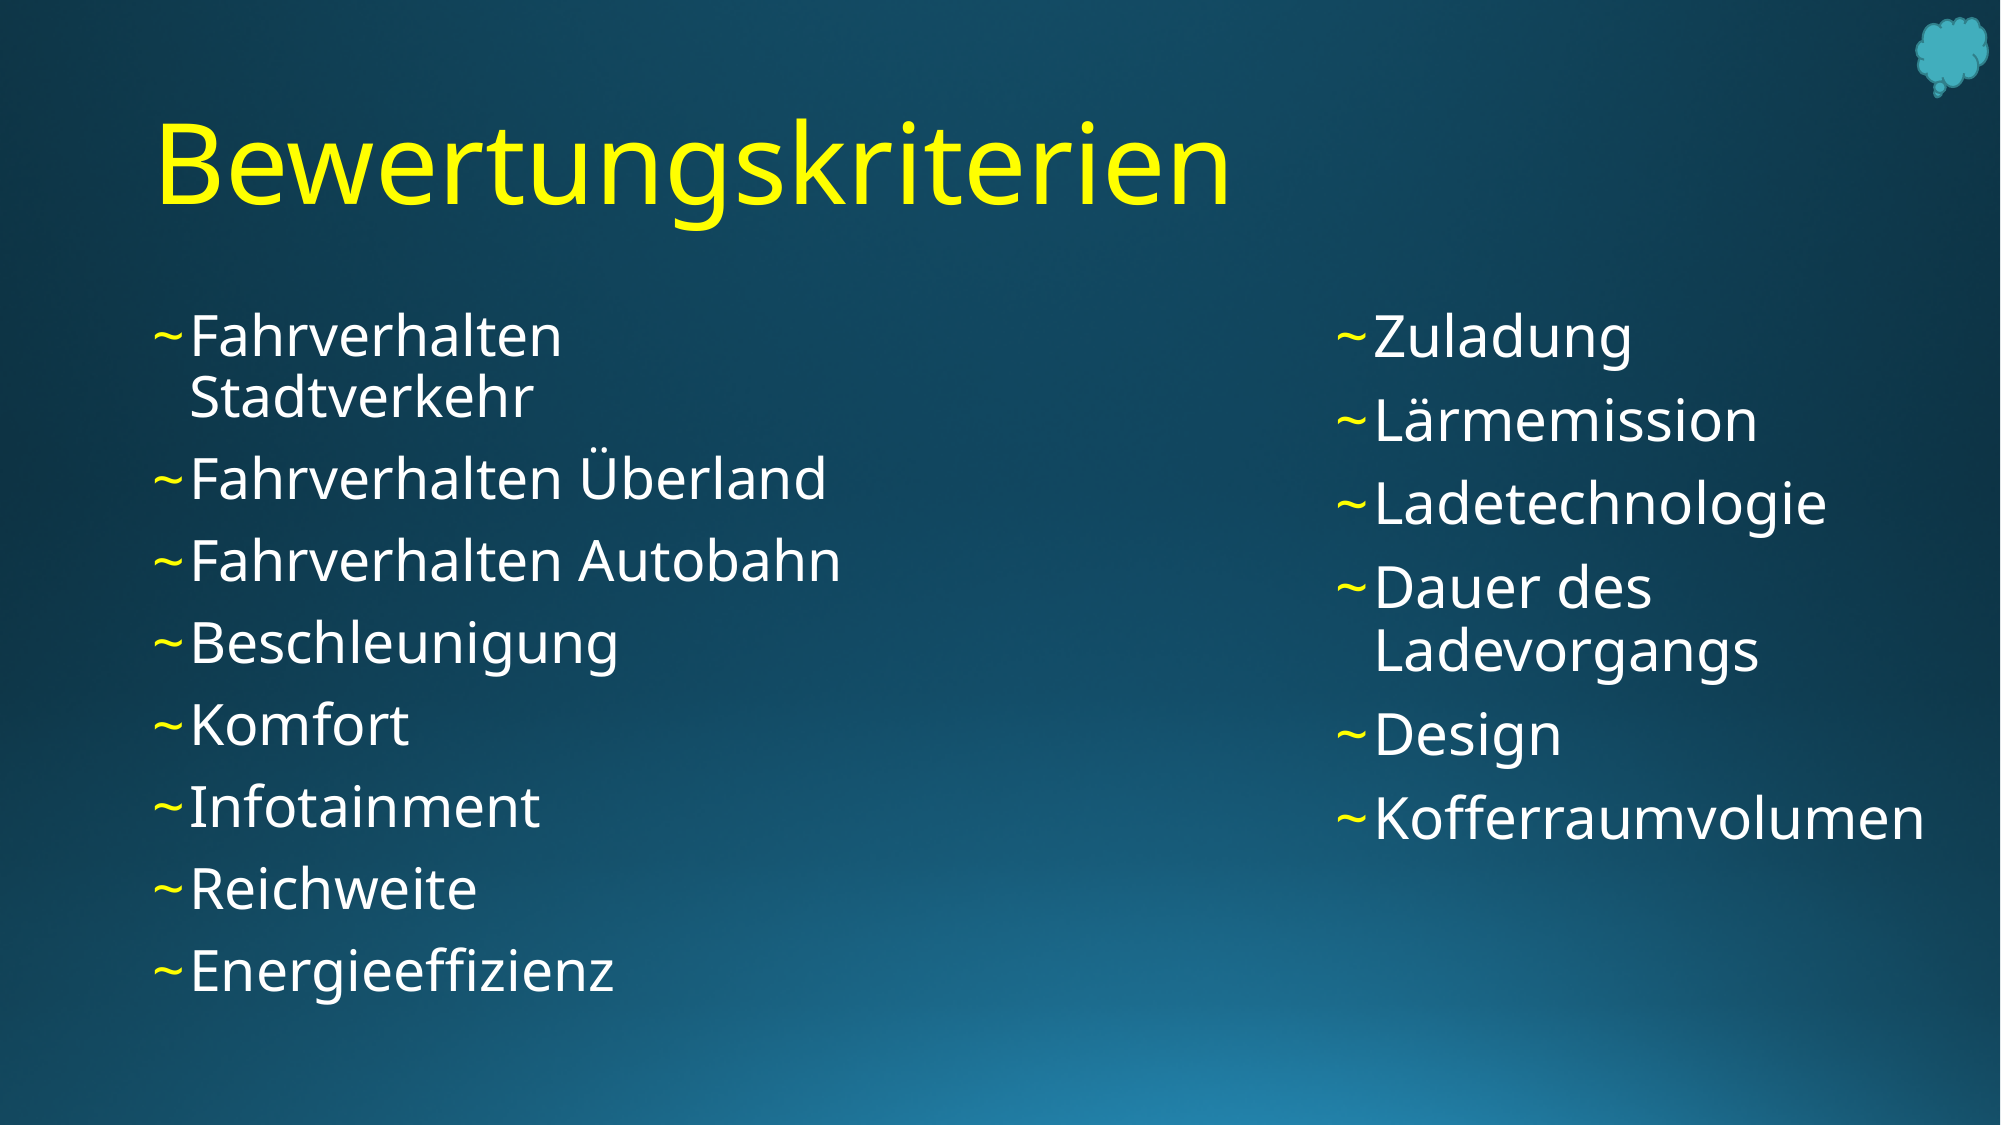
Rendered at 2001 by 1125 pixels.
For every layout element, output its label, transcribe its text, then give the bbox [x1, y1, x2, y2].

list Zuladung Lärmemission Ladetechnologie Dauer des Ladevorgangs Design Kofferraumvolumen [1320, 299, 2000, 1014]
list Fahrverhalten Stadtverkehr Fahrverhalten Überland Fahrverhalten Autobahn Beschleunigung Komfort Infotainment Reichweite Energieeffizienz [137, 299, 903, 1014]
title Bewertungskriterien [137, 59, 1863, 278]
picture [0, 0, 2001, 1125]
